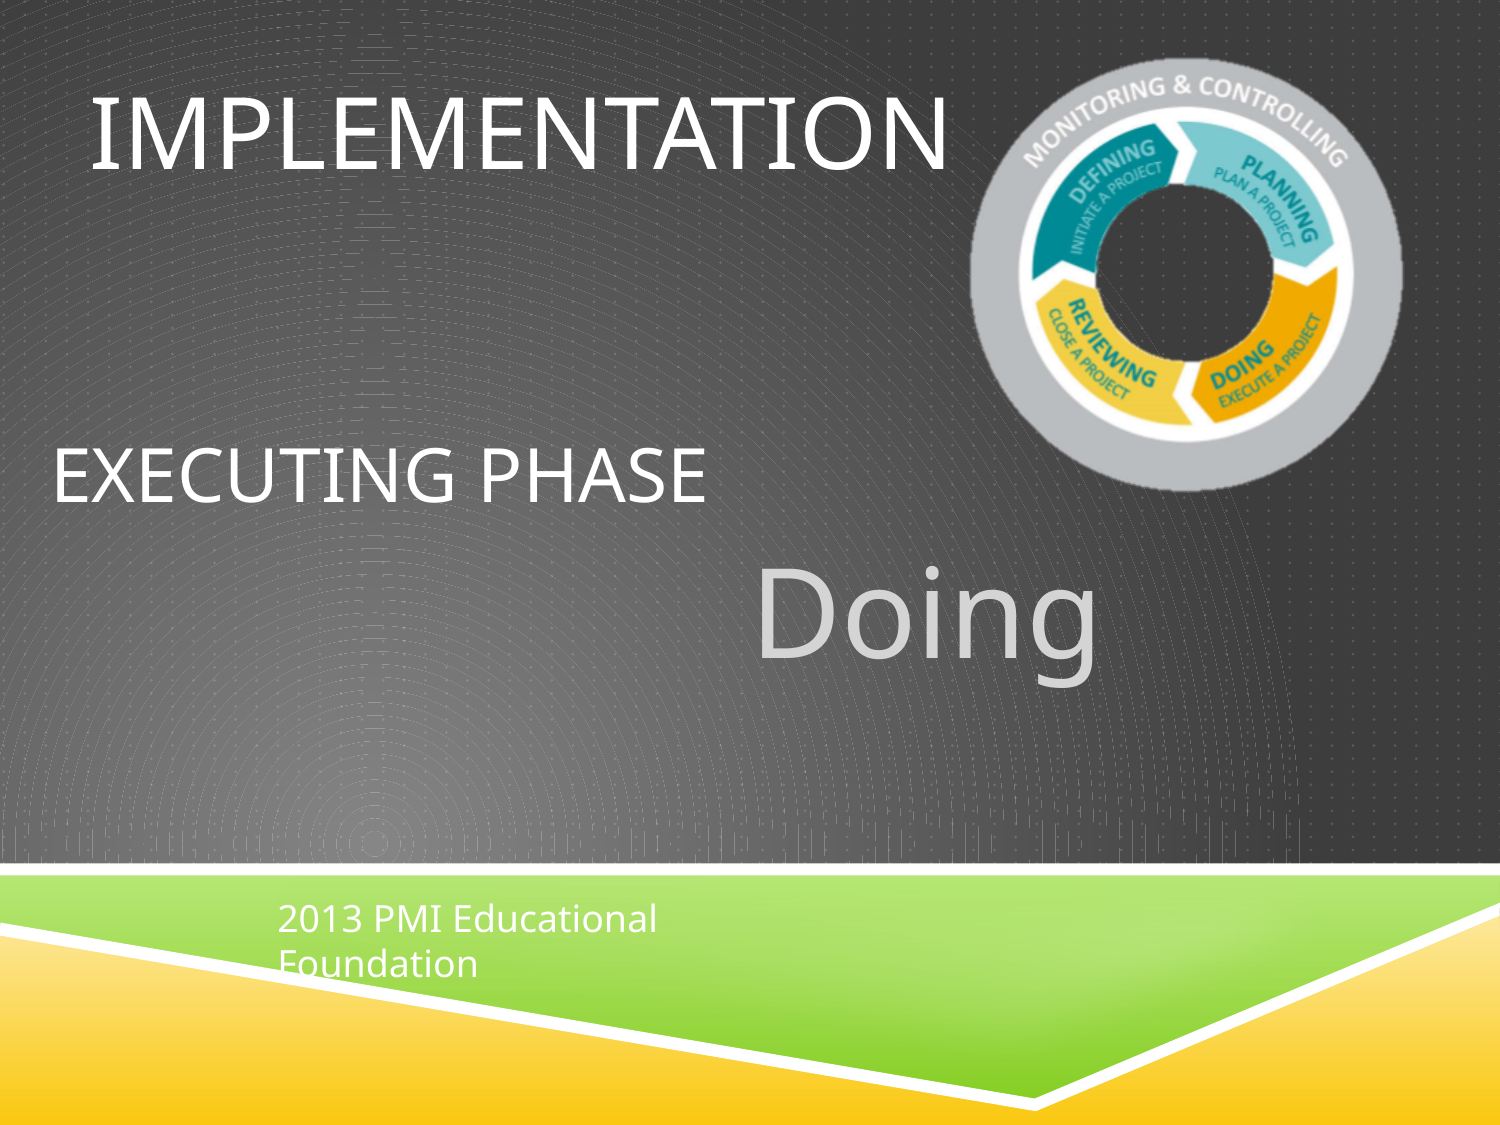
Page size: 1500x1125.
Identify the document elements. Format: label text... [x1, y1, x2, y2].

title Executing Phase [50, 275, 1388, 525]
text_box 2013 PMI Educational Foundation [262, 887, 875, 993]
picture [949, 0, 1426, 508]
subtitle Doing [750, 525, 1388, 825]
text_box IMPLEMENTATION [74, 62, 943, 198]
